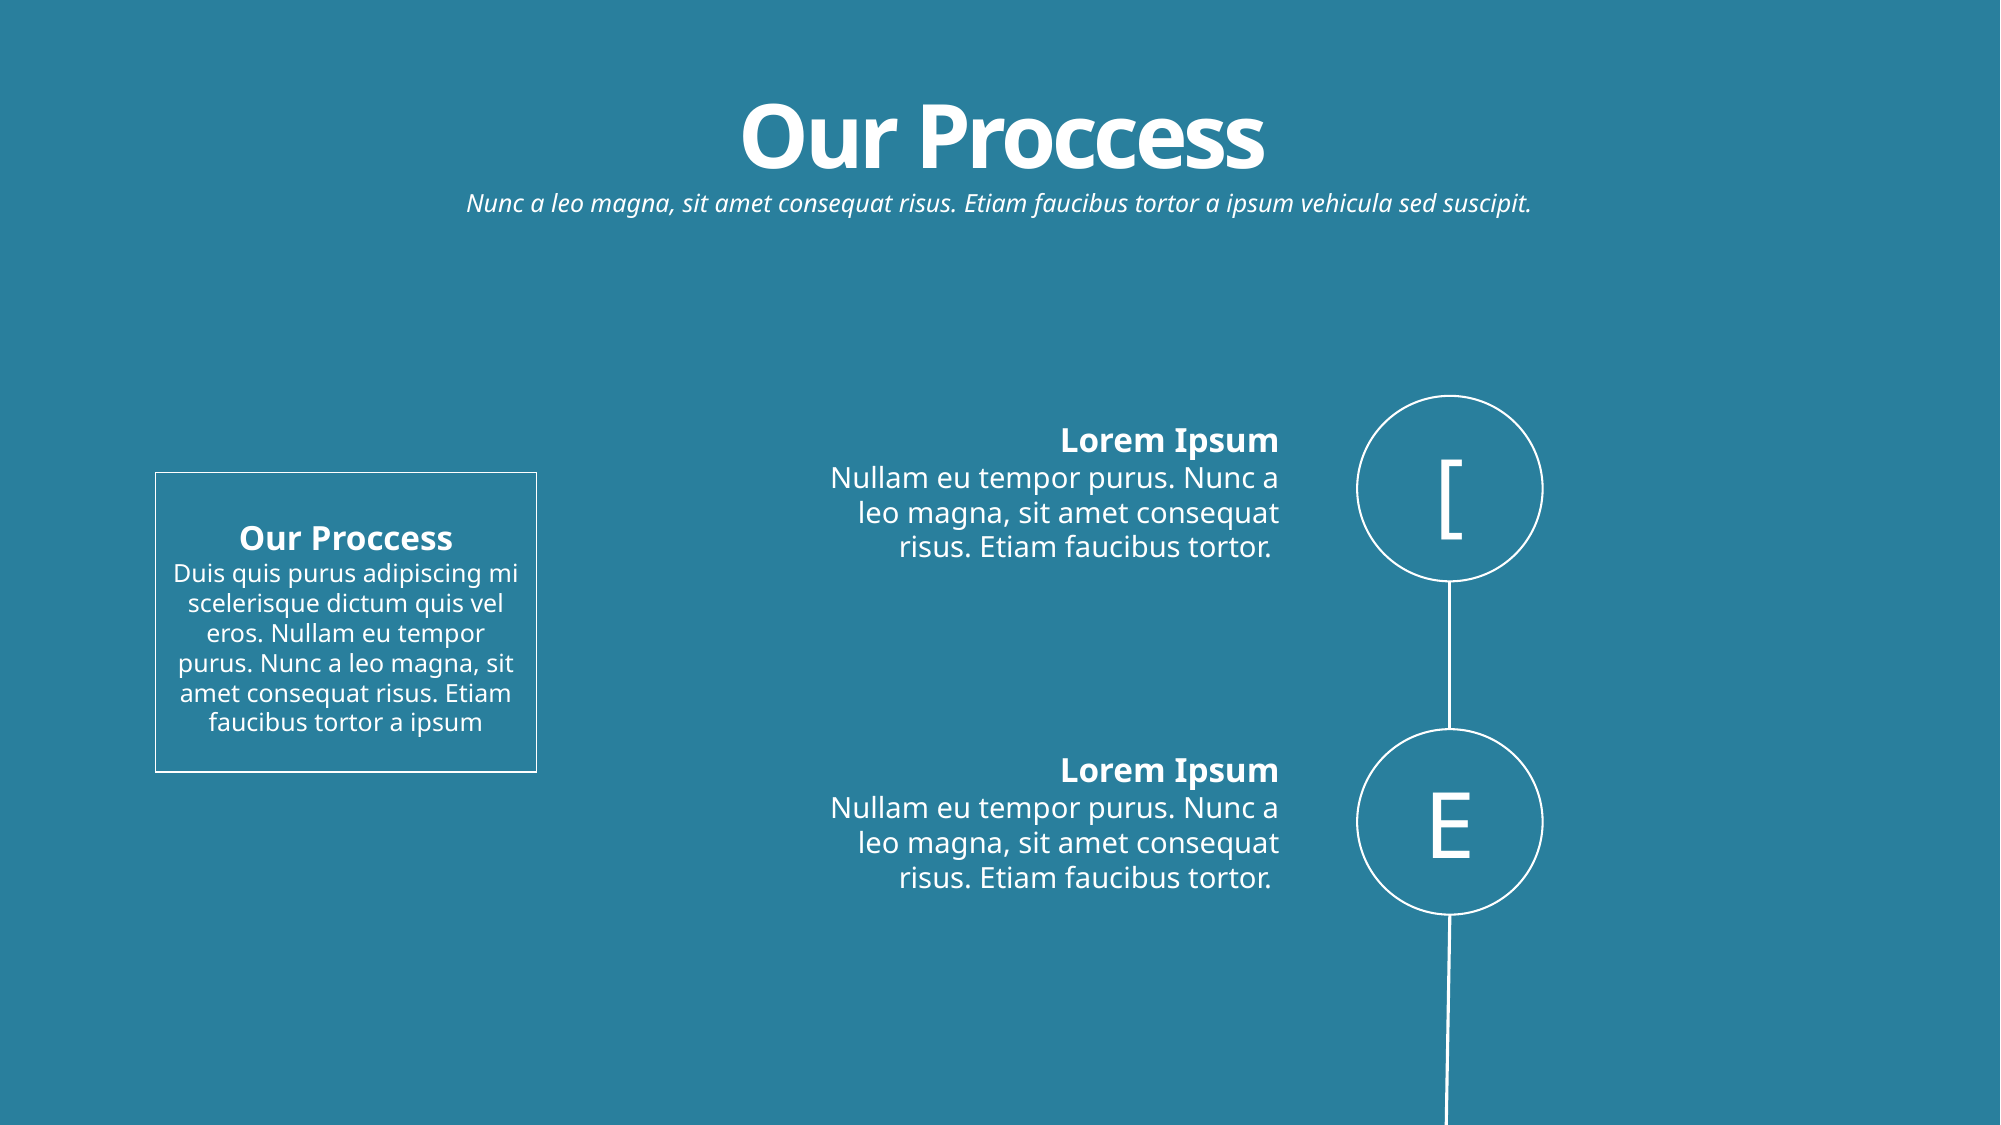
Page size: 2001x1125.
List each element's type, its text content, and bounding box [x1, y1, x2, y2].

text_box Our Proccess Duis quis purus adipiscing mi scelerisque dictum quis vel eros. Nullam eu tempor purus. Nunc a leo magna, sit amet consequat risus. Etiam faucibus tortor a ipsum [155, 472, 537, 772]
text_box E [1356, 728, 1544, 916]
text_box Nunc a leo magna, sit amet consequat risus. Etiam faucibus tortor a ipsum vehicula sed suscipit. [123, 182, 1884, 223]
text_box Lorem Ipsum Nullam eu tempor purus. Nunc a leo magna, sit amet consequat risus. Etiam faucibus tortor. [807, 394, 1290, 569]
text_box [ [1356, 394, 1544, 583]
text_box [1445, 914, 1451, 1125]
text_box Lorem Ipsum Nullam eu tempor purus. Nunc a leo magna, sit amet consequat risus. Etiam faucibus tortor. [807, 724, 1290, 900]
text_box Our Proccess [728, 74, 1279, 182]
